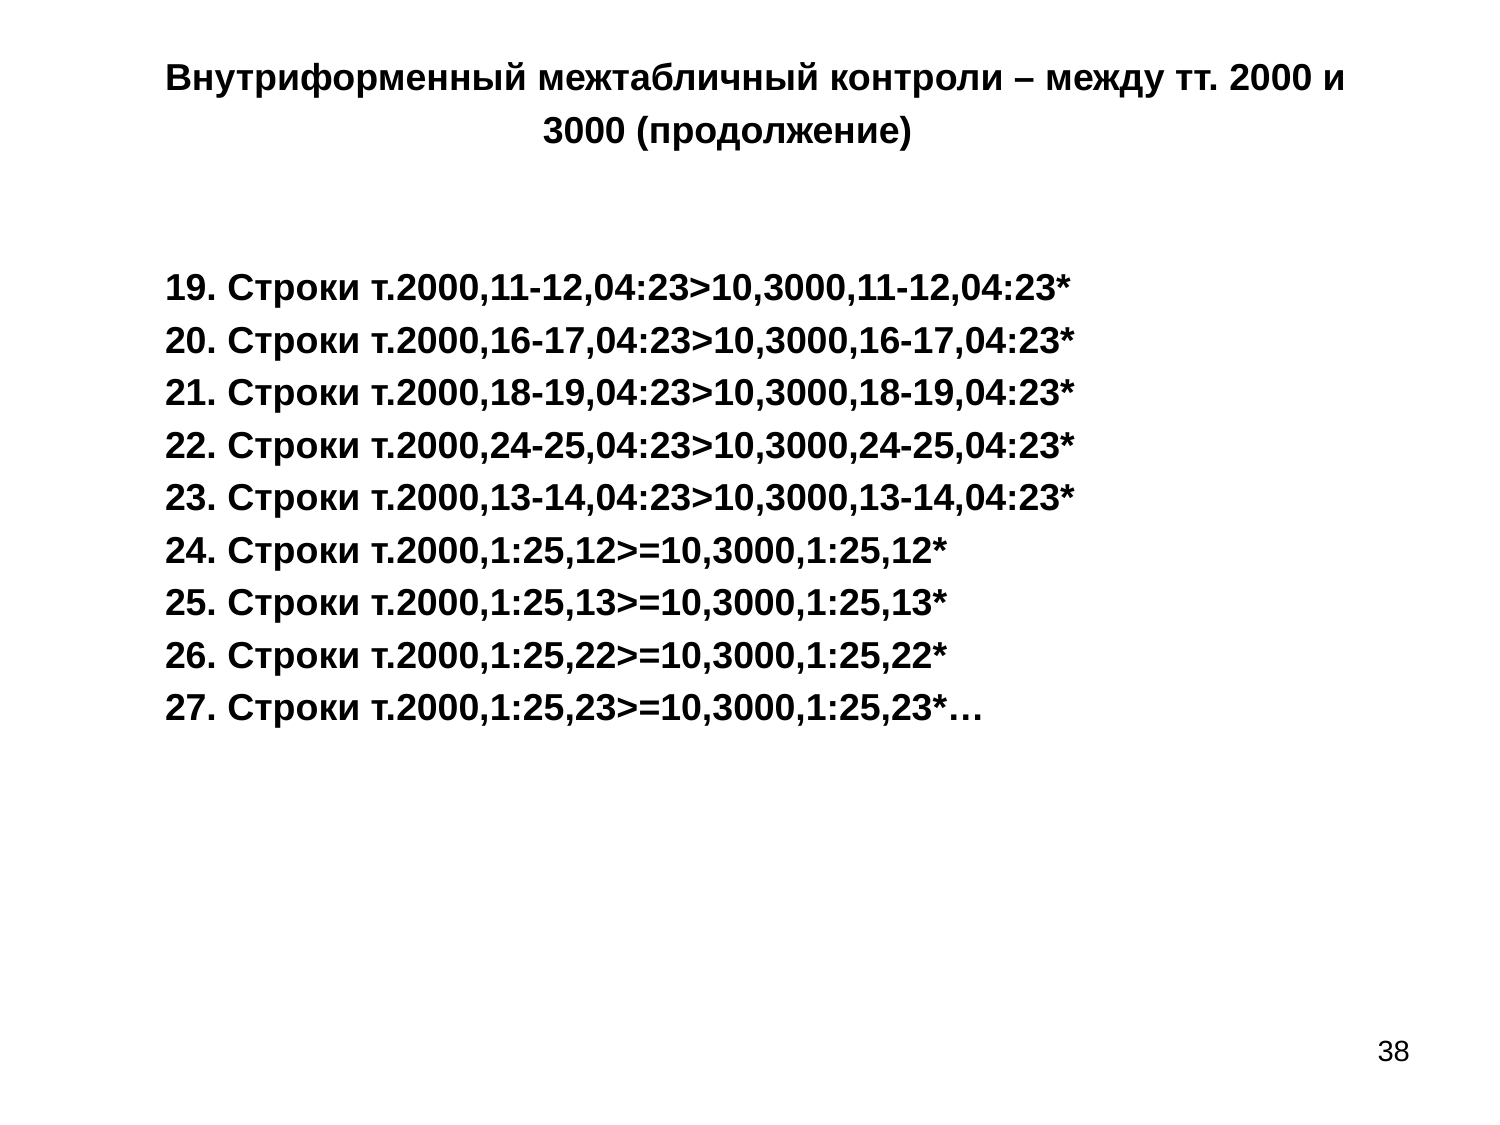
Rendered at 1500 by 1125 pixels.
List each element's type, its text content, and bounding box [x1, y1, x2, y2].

text_box [41, 252, 1260, 618]
slide_number 38 [1112, 1025, 1425, 1100]
list Внутриформенный межтабличный контроли – между тт. 2000 и 3000 (продолжение) 19. Строки т.2000,11-12,04:23>10,3000,11-12,04:23* 20. Строки т.2000,16-17,04:23>10,3000,16-17,04:23* 21. Строки т.2000,18-19,04:23>10,3000,18-19,04:23* 22. Строки т.2000,24-25,04:23>10,3000,24-25,04:23* 23. Строки т.2000,13-14,04:23>10,3000,13-14,04:23* 24. Строки т.2000,1:25,12>=10,3000,1:25,12* 25. Строки т.2000,1:25,13>=10,3000,1:25,13* 26. Строки т.2000,1:25,22>=10,3000,1:25,22* 27. Строки т.2000,1:25,23>=10,3000,1:25,23*… [149, 45, 1426, 1006]
